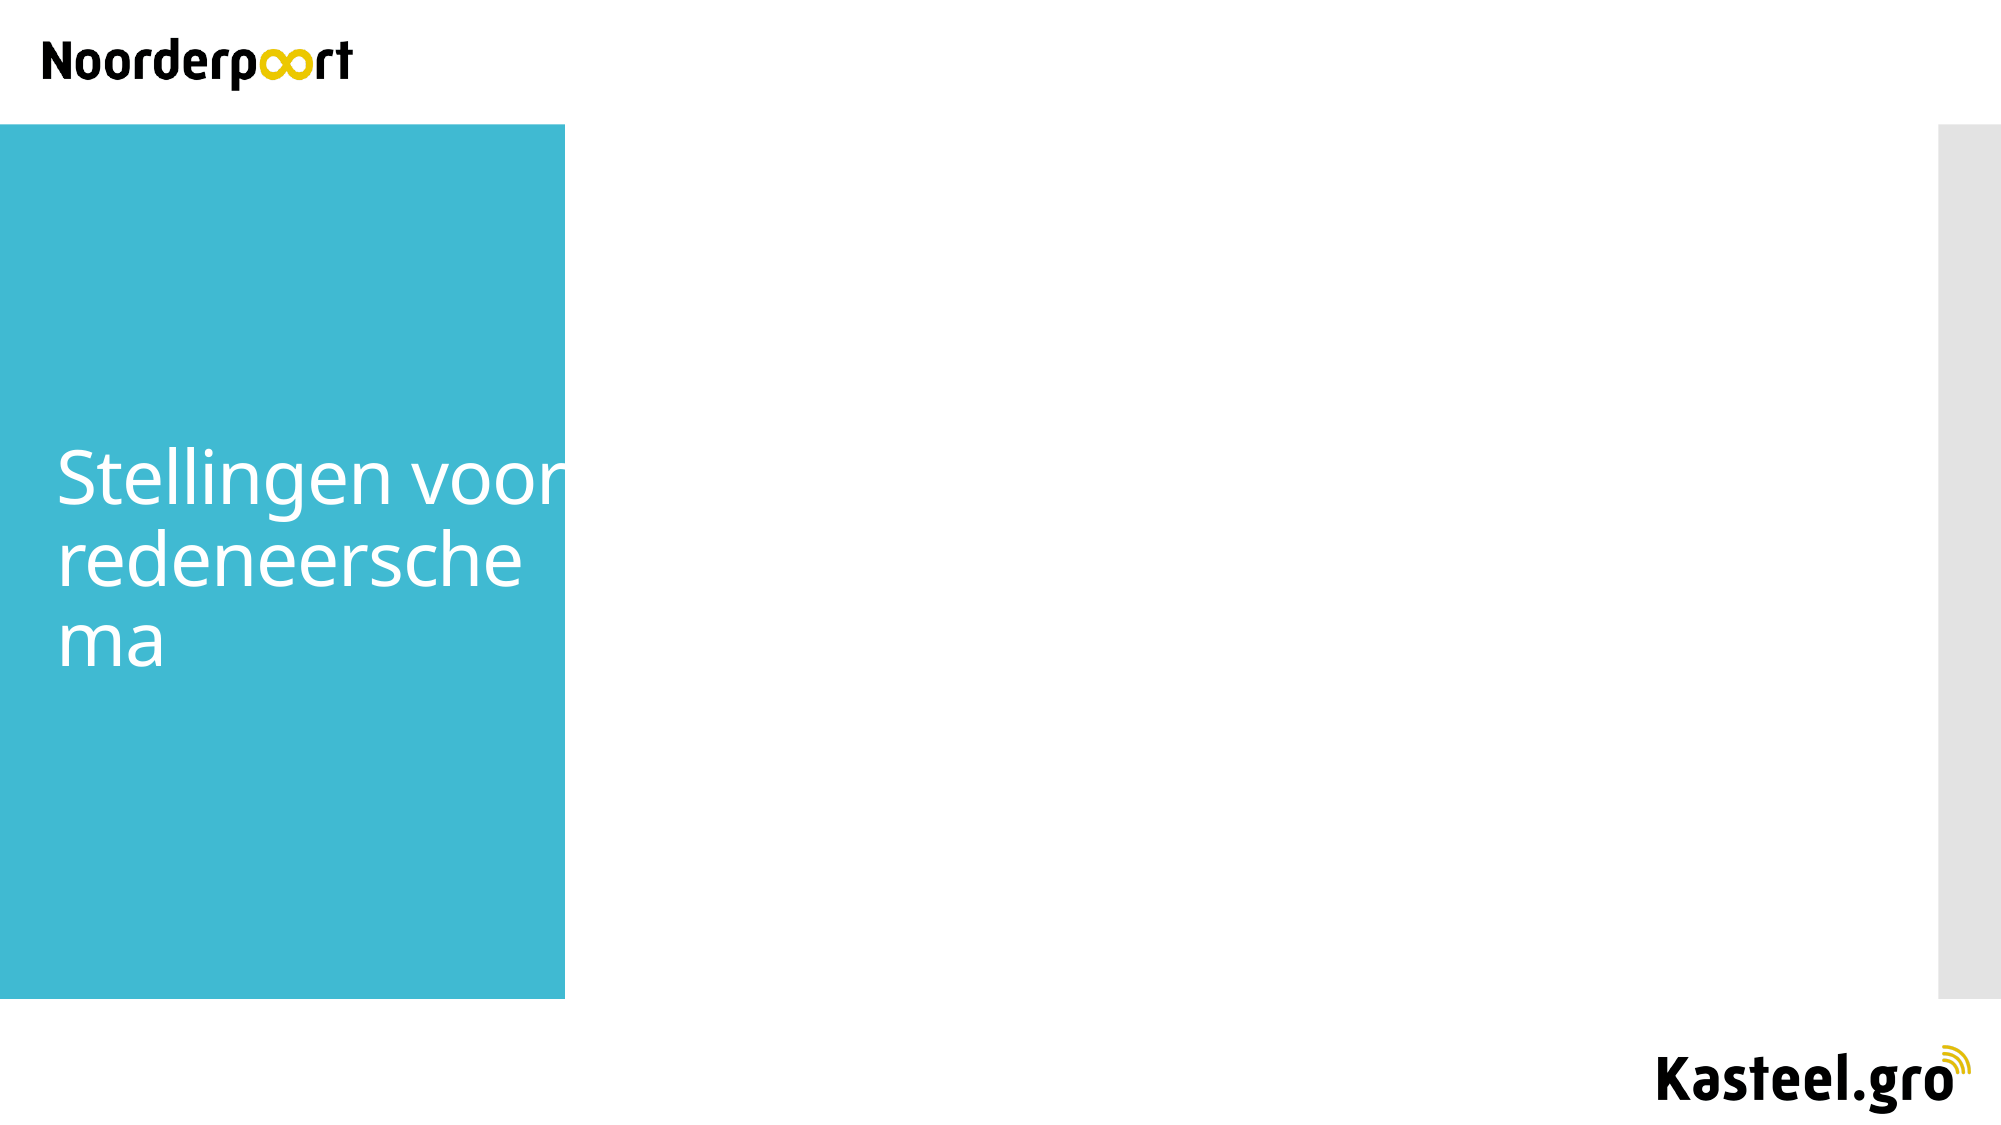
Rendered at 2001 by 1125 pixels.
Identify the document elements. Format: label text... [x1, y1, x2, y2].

picture [41, 35, 354, 92]
title Stellingen voor redeneerschema [41, 184, 588, 940]
picture [1657, 1045, 1971, 1114]
